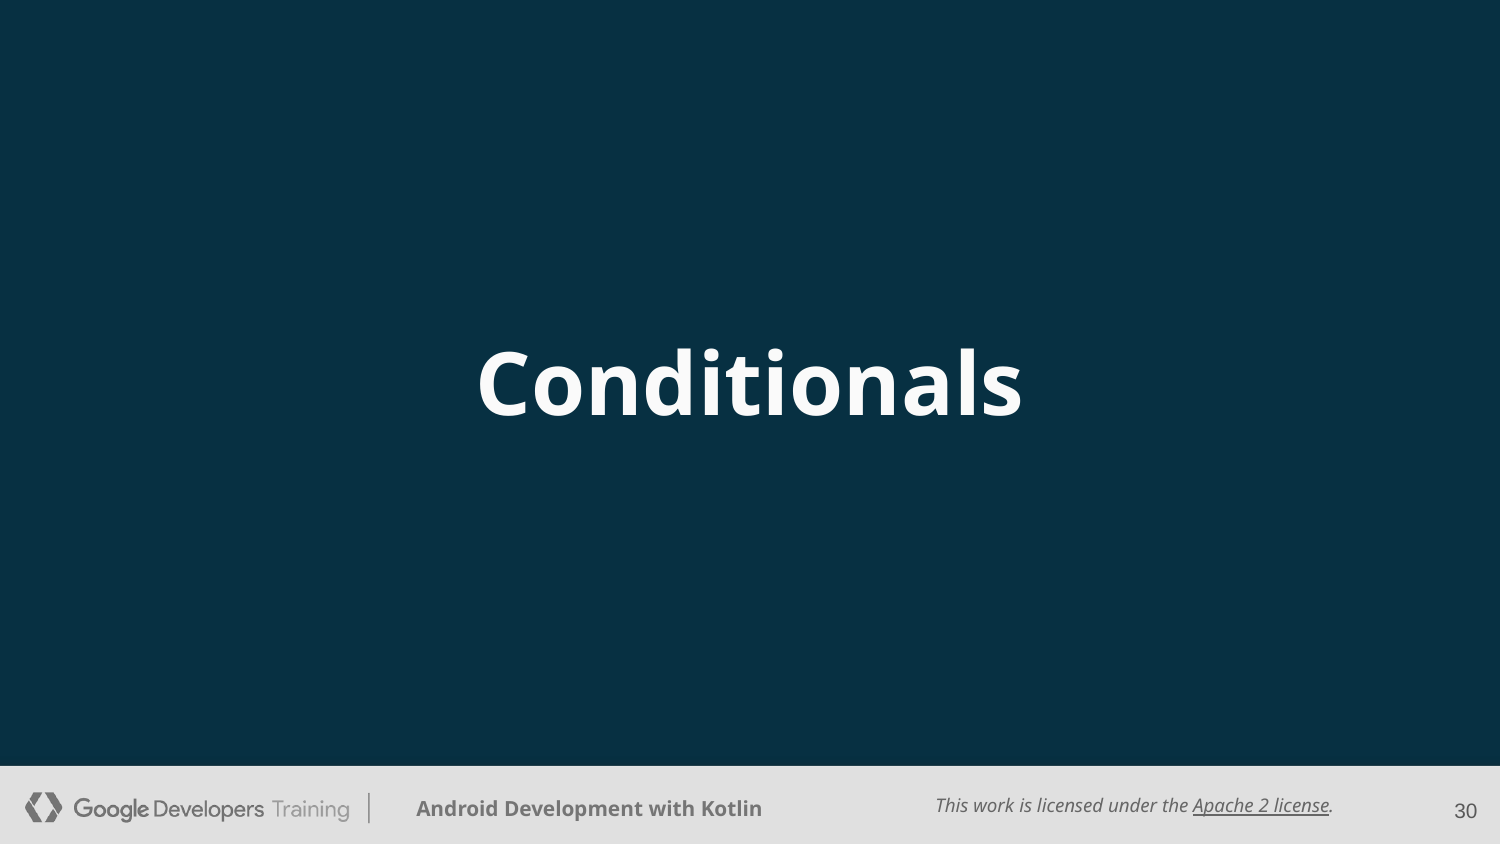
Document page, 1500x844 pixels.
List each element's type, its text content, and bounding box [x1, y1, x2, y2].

title Conditionals [51, 0, 1449, 762]
slide_number ‹#› [1402, 777, 1493, 842]
picture [0, 0, 1500, 844]
